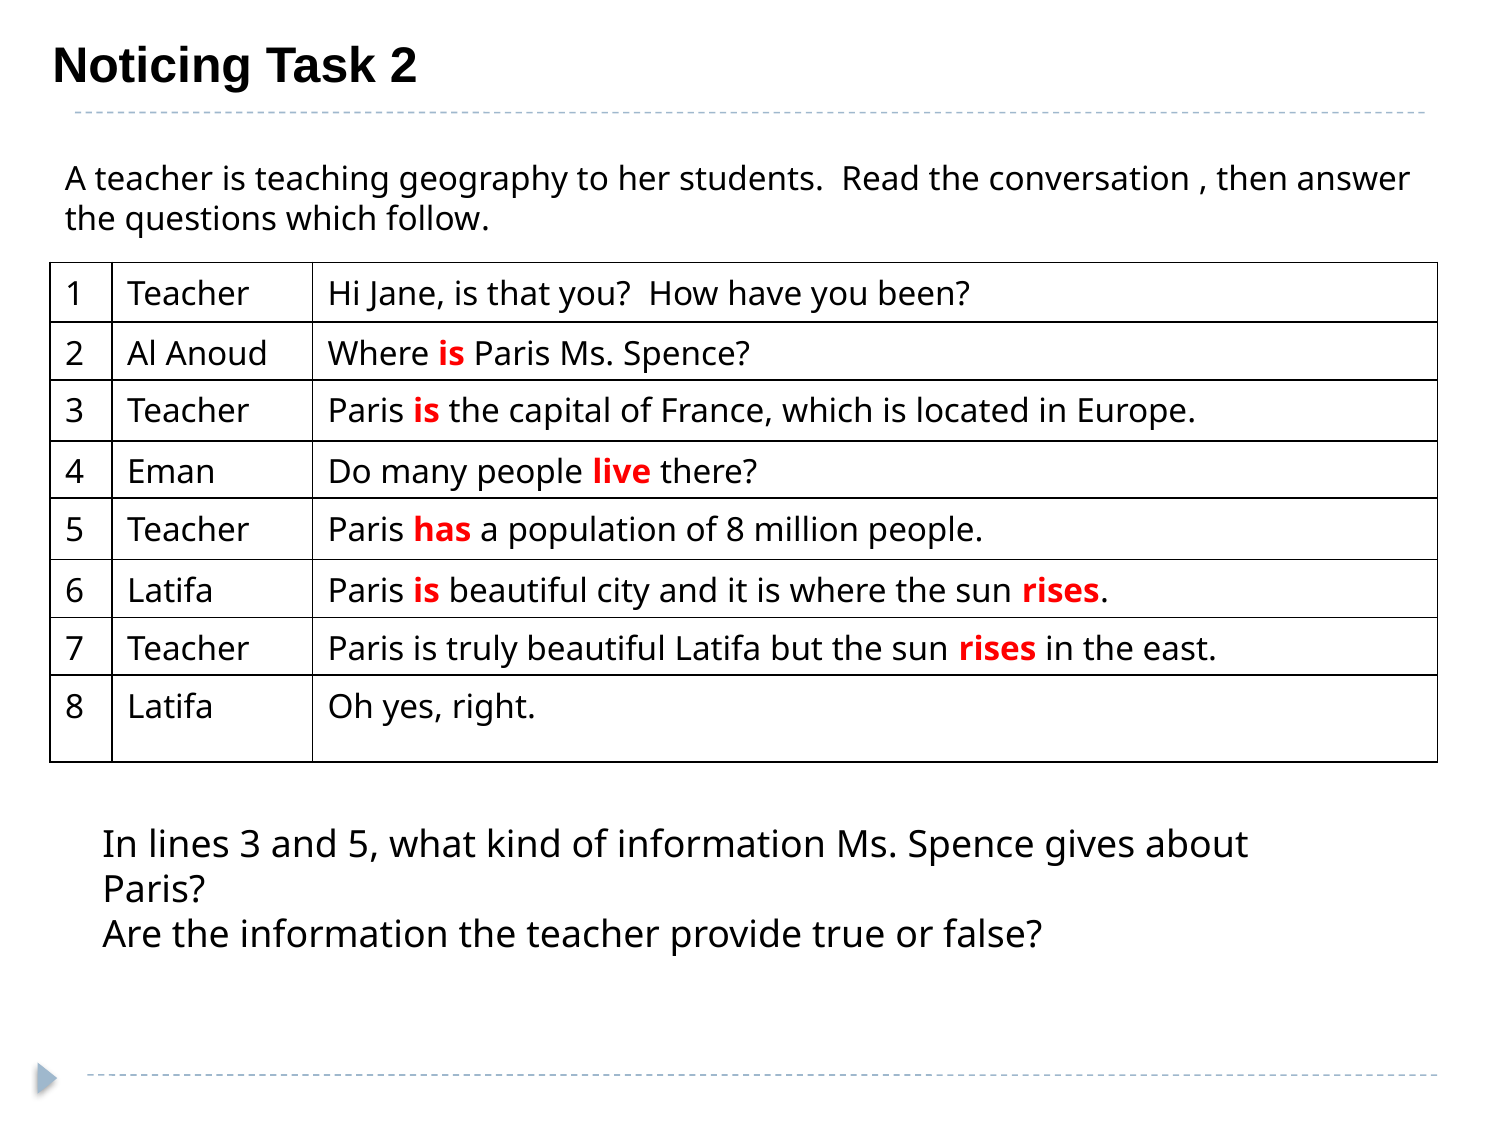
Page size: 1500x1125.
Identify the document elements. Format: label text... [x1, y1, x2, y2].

table_cell 6 [51, 560, 111, 617]
table_cell 4 [51, 442, 111, 497]
table_cell 7 [51, 618, 111, 674]
table_cell Paris is beautiful city and it is where the sun rises. [313, 560, 1437, 617]
title Noticing Task 2 [37, 24, 1463, 100]
text_box A teacher is teaching geography to her students. Read the conversation , then answer the questions which follow. [50, 149, 1450, 245]
table_header Teacher [113, 263, 312, 321]
table_cell Where is Paris Ms. Spence? [313, 323, 1437, 379]
table_cell 8 [51, 676, 111, 761]
table_cell 5 [51, 499, 111, 559]
table_cell Latifa [113, 676, 312, 761]
table_cell Teacher [113, 499, 312, 559]
table_cell Eman [113, 442, 312, 497]
table_cell 2 [51, 323, 111, 379]
table_cell Al Anoud [113, 323, 312, 379]
table_cell Teacher [113, 618, 312, 674]
table_cell Teacher [113, 381, 312, 440]
table_header Hi Jane, is that you? How have you been? [313, 263, 1437, 321]
text_box In lines 3 and 5, what kind of information Ms. Spence gives about Paris? Are the information the teacher provide true or false? [87, 812, 1375, 963]
table_cell Paris is truly beautiful Latifa but the sun rises in the east. [313, 618, 1437, 674]
table_cell 3 [51, 381, 111, 440]
table_cell Paris has a population of 8 million people. [313, 499, 1437, 559]
table_cell Oh yes, right. [313, 676, 1437, 761]
table_header 1 [51, 263, 111, 321]
table_cell Do many people live there? [313, 442, 1437, 497]
table_cell Latifa [113, 560, 312, 617]
table_cell Paris is the capital of France, which is located in Europe. [313, 381, 1437, 440]
